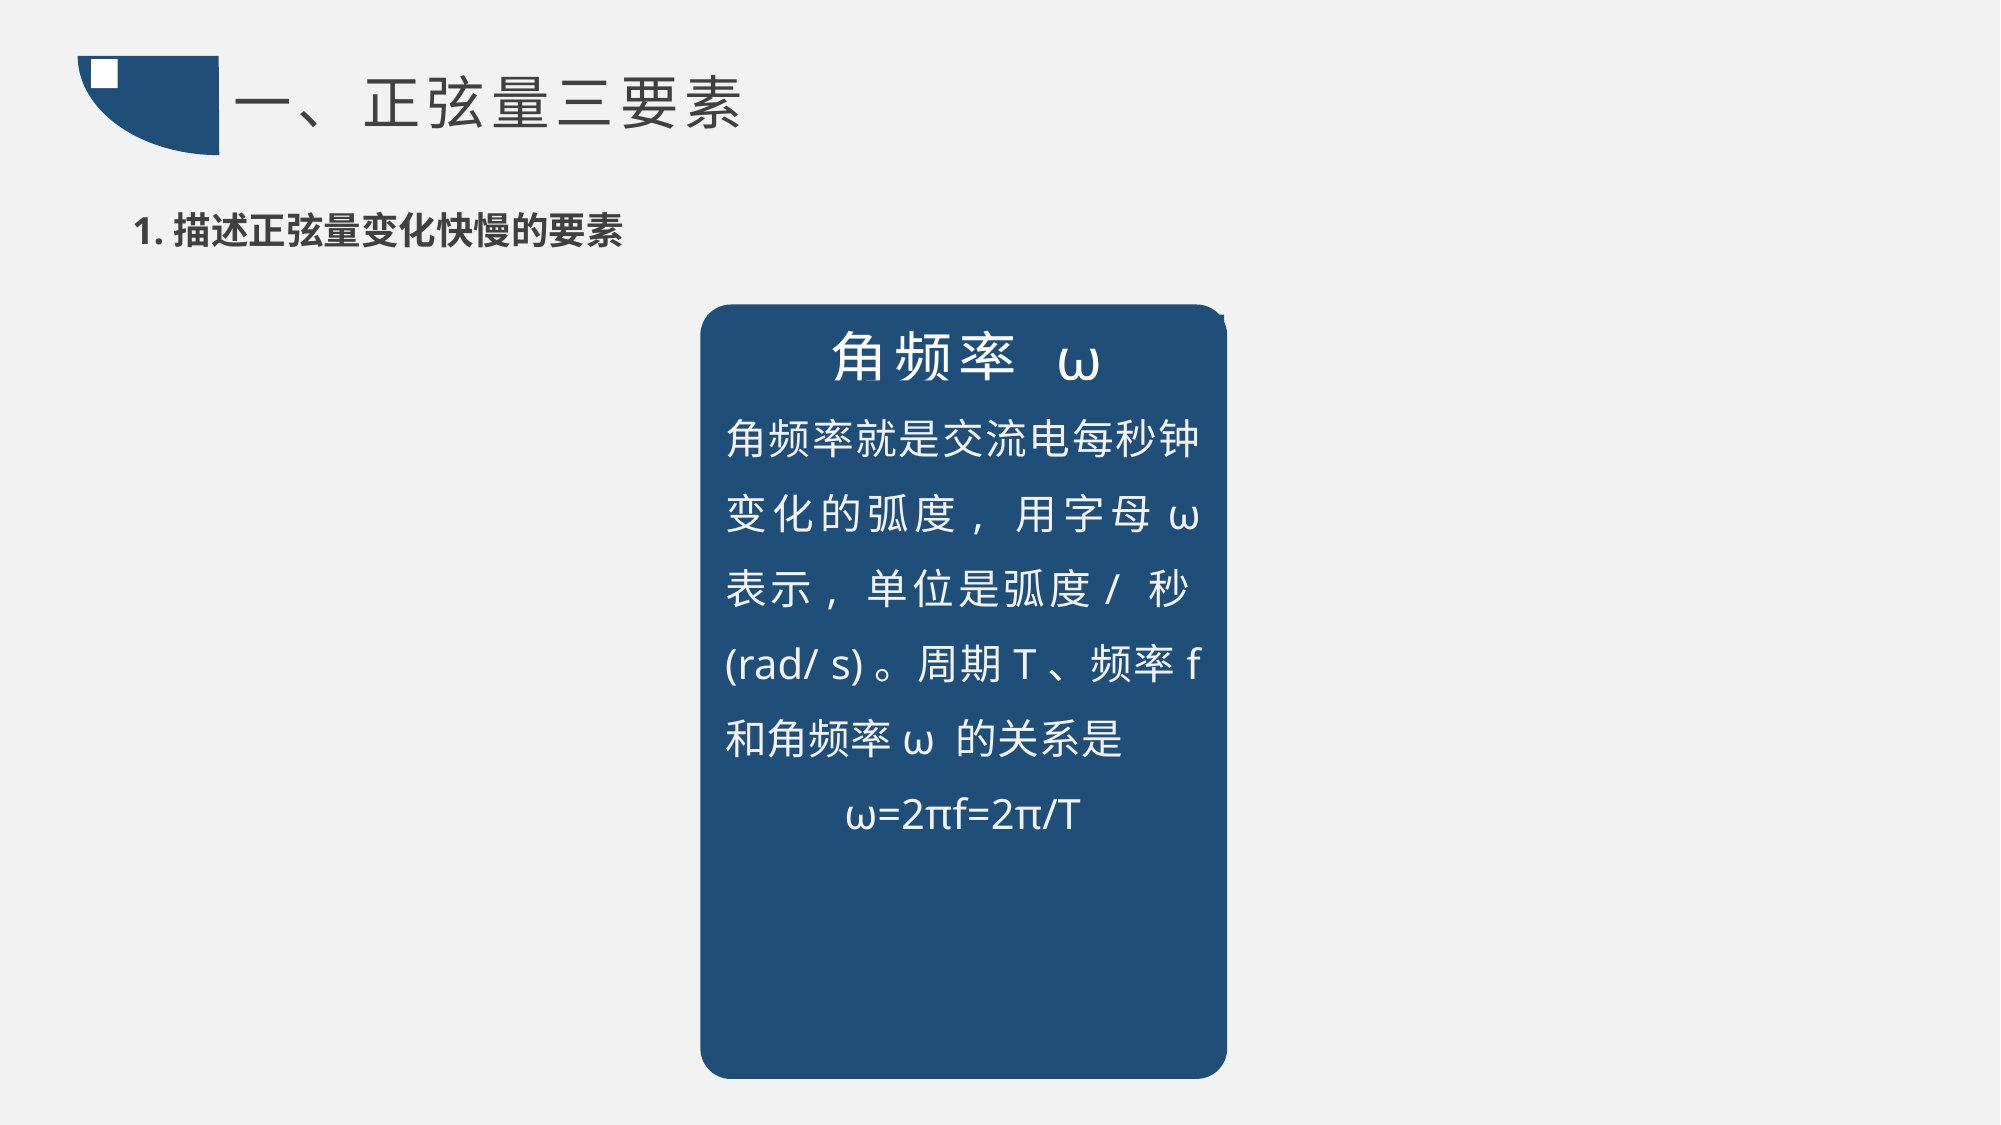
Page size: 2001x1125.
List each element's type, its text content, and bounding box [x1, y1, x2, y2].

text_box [700, 304, 1228, 1079]
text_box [77, 0, 925, 156]
text_box 1.描述正弦量变化快慢的要素 [117, 199, 1070, 260]
